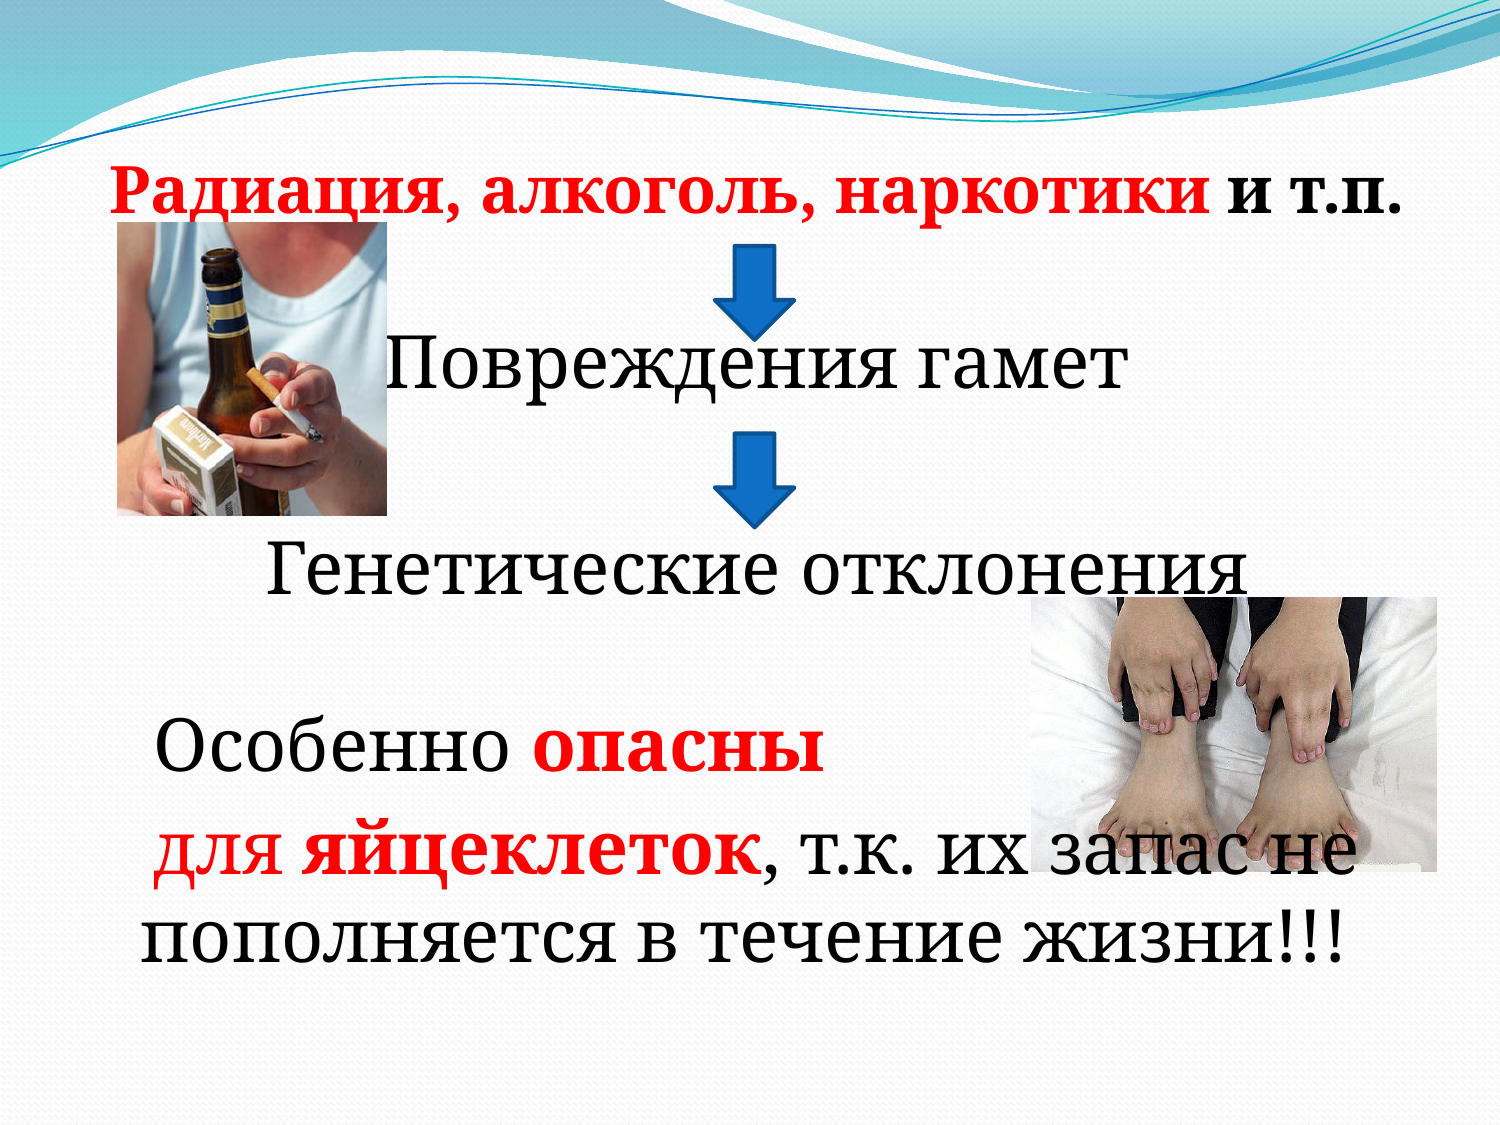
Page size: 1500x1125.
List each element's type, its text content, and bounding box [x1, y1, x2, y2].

list Радиация, алкоголь, наркотики и т.п. Повреждения гамет Генетические отклонения Особенно опасны для яйцеклеток, т.к. их запас не пополняется в течение жизни!!! [82, 140, 1432, 1050]
picture [116, 222, 387, 516]
text_box [712, 243, 797, 342]
text_box [712, 431, 797, 530]
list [1031, 597, 1437, 872]
